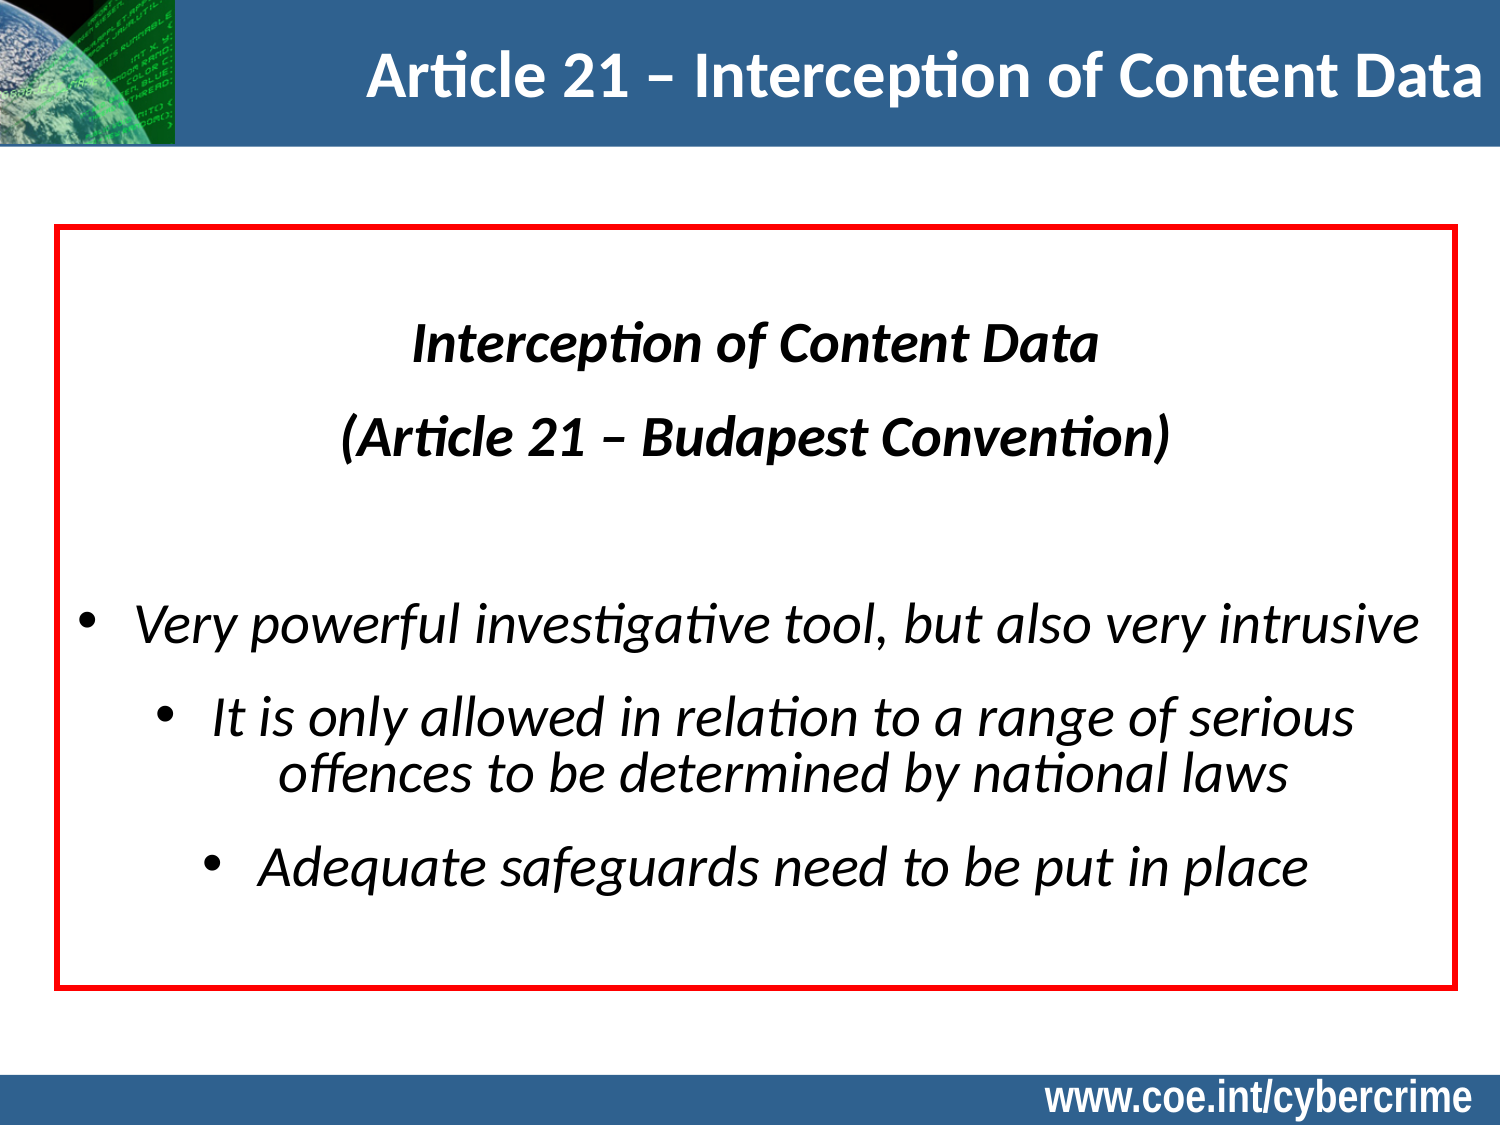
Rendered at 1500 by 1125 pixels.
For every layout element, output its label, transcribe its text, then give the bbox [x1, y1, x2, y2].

text_box www.coe.int/cybercrime [1030, 1059, 1500, 1125]
text_box Interception of Content Data (Article 21 – Budapest Convention) Very powerful investigative tool, but also very intrusive It is only allowed in relation to a range of serious offences to be determined by national laws Adequate safeguards need to be put in place [57, 227, 1455, 989]
text_box Article 21 – Interception of Content Data [177, 0, 1500, 149]
text_box [0, 1073, 1030, 1125]
picture [0, 0, 175, 144]
